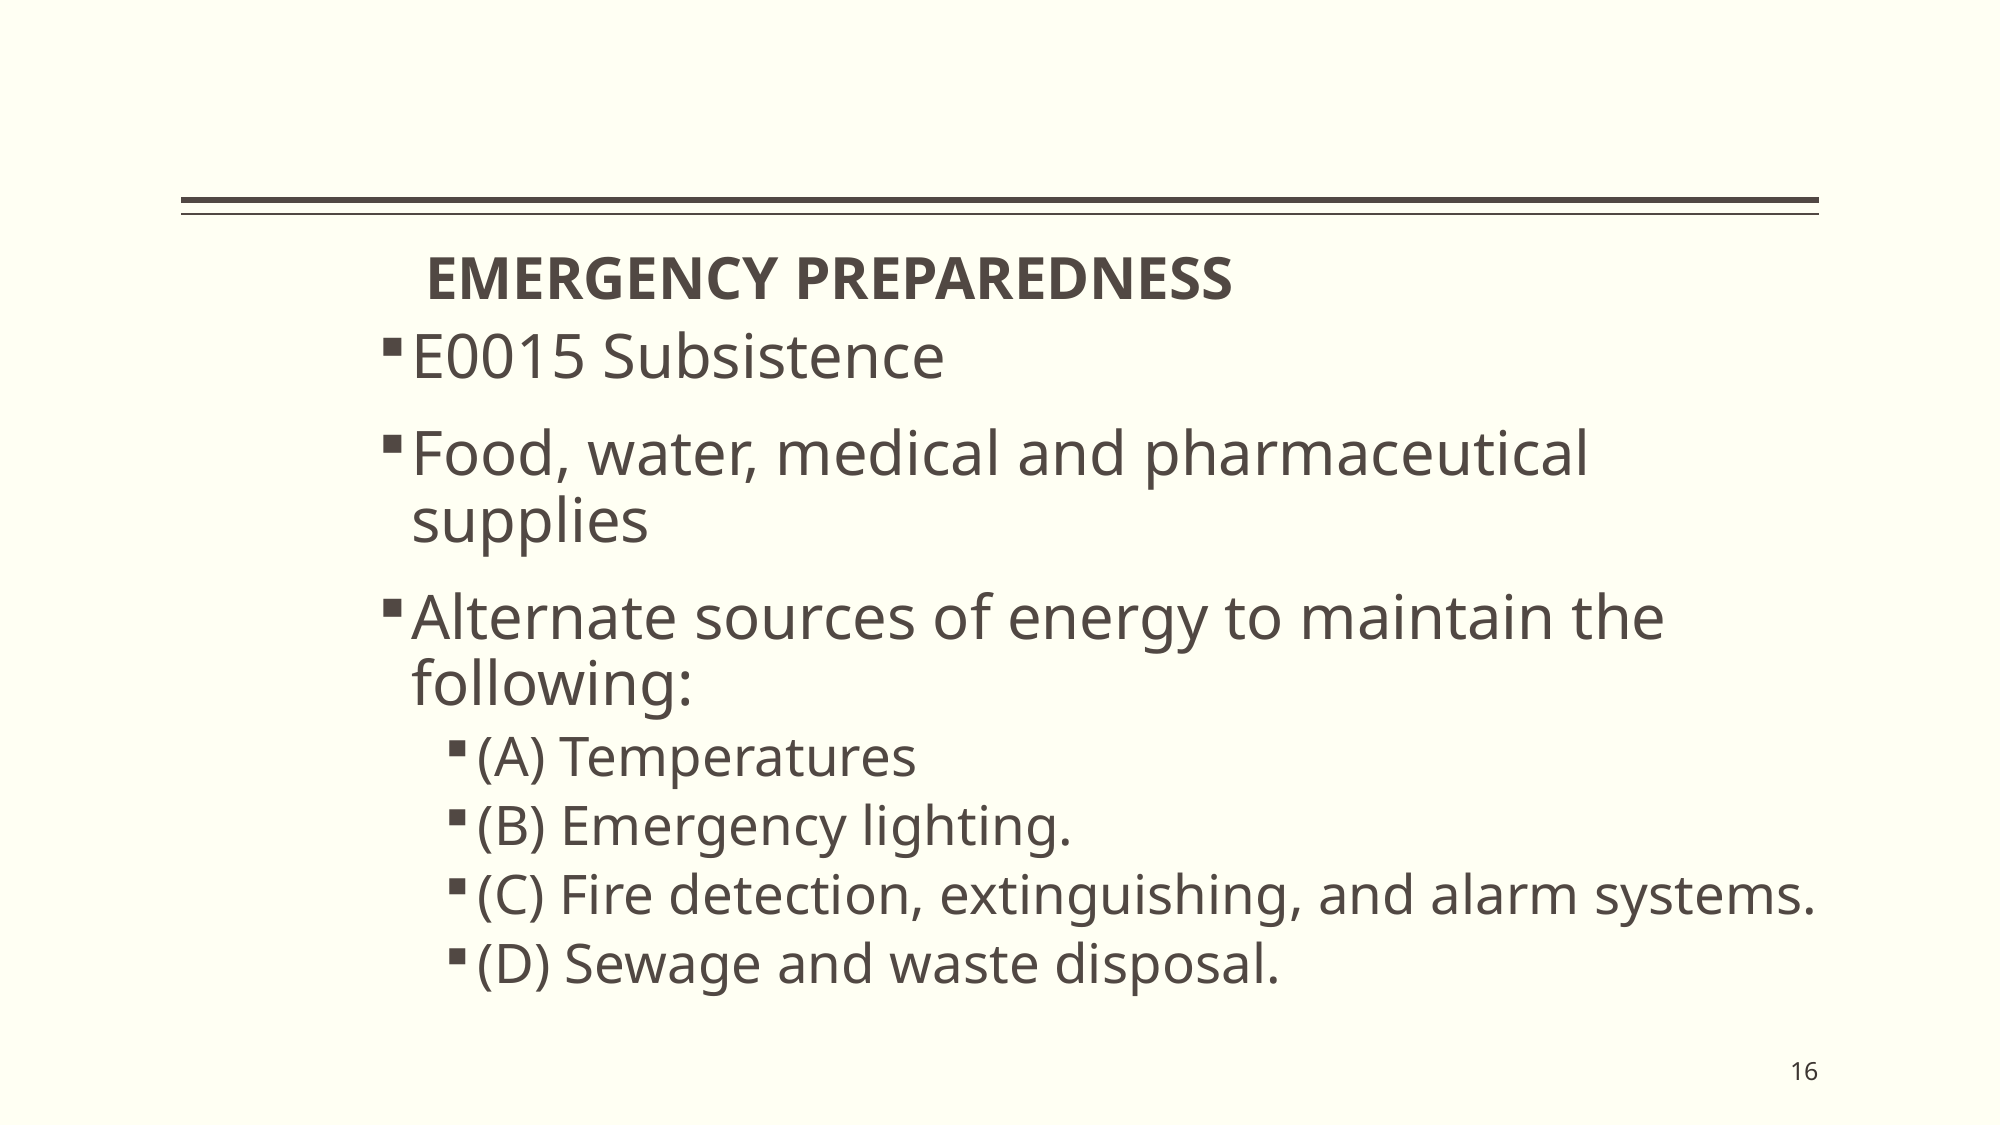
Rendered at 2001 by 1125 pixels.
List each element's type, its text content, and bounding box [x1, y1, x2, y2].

title EMERGENCY PREPAREDNESS [425, 109, 1888, 320]
slide_number 16 [1518, 1042, 1819, 1103]
list E0015 Subsistence Food, water, medical and pharmaceutical supplies Alternate sources of energy to maintain the following: (A) Temperatures (B) Emergency lighting. (C) Fire detection, extinguishing, and alarm systems. (D) Sewage and waste disposal. [378, 246, 1841, 1052]
